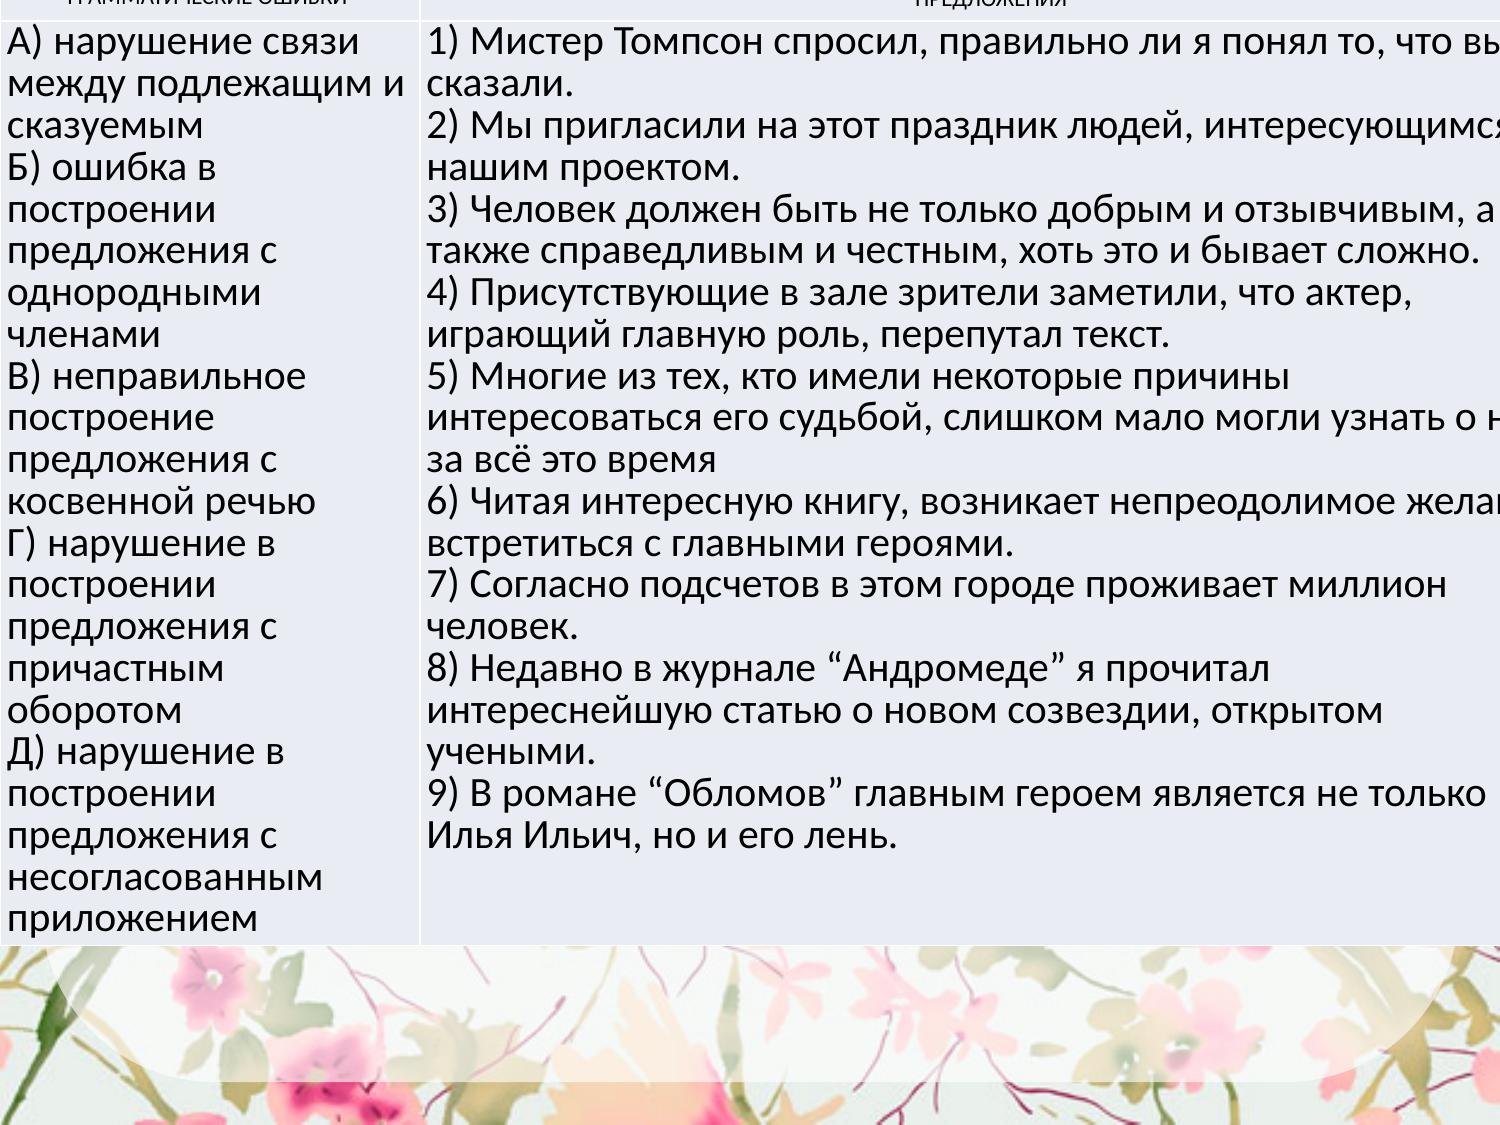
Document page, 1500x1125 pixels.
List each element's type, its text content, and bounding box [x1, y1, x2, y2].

table_cell А) нарушение связи между подлежащим и сказуемым Б) ошибка в построении предложения с однородными членами В) неправильное построение предложения с косвенной речью Г) нарушение в построении предложения с причастным оборотом Д) нарушение в построении предложения с несогласованным приложением [1, 22, 419, 945]
table_header ГРАММАТИЧЕСКИЕ ОШИБКИ [1, 0, 419, 20]
table_header ПРЕДЛОЖЕНИЯ [421, 0, 1500, 20]
picture [0, 946, 1500, 1125]
table_cell 1) Мистер Томпсон спросил, правильно ли я понял то, что вы сказали. 2) Мы пригласили на этот праздник людей, интересующимся нашим проектом. 3) Человек должен быть не только добрым и отзывчивым, а также справедливым и честным, хоть это и бывает сложно. 4) Присутствующие в зале зрители заметили, что актер, играющий главную роль, перепутал текст. 5) Многие из тех, кто имели некоторые причины интересоваться его судьбой, слишком мало могли узнать о нем за всё это время 6) Читая интересную книгу, возникает непреодолимое желание встретиться с главными героями. 7) Согласно подсчетов в этом городе проживает миллион человек. 8) Недавно в журнале “Андромеде” я прочитал интереснейшую статью о новом созвездии, открытом учеными. 9) В романе “Обломов” главным героем является не только Илья Ильич, но и его лень. [421, 22, 1500, 945]
